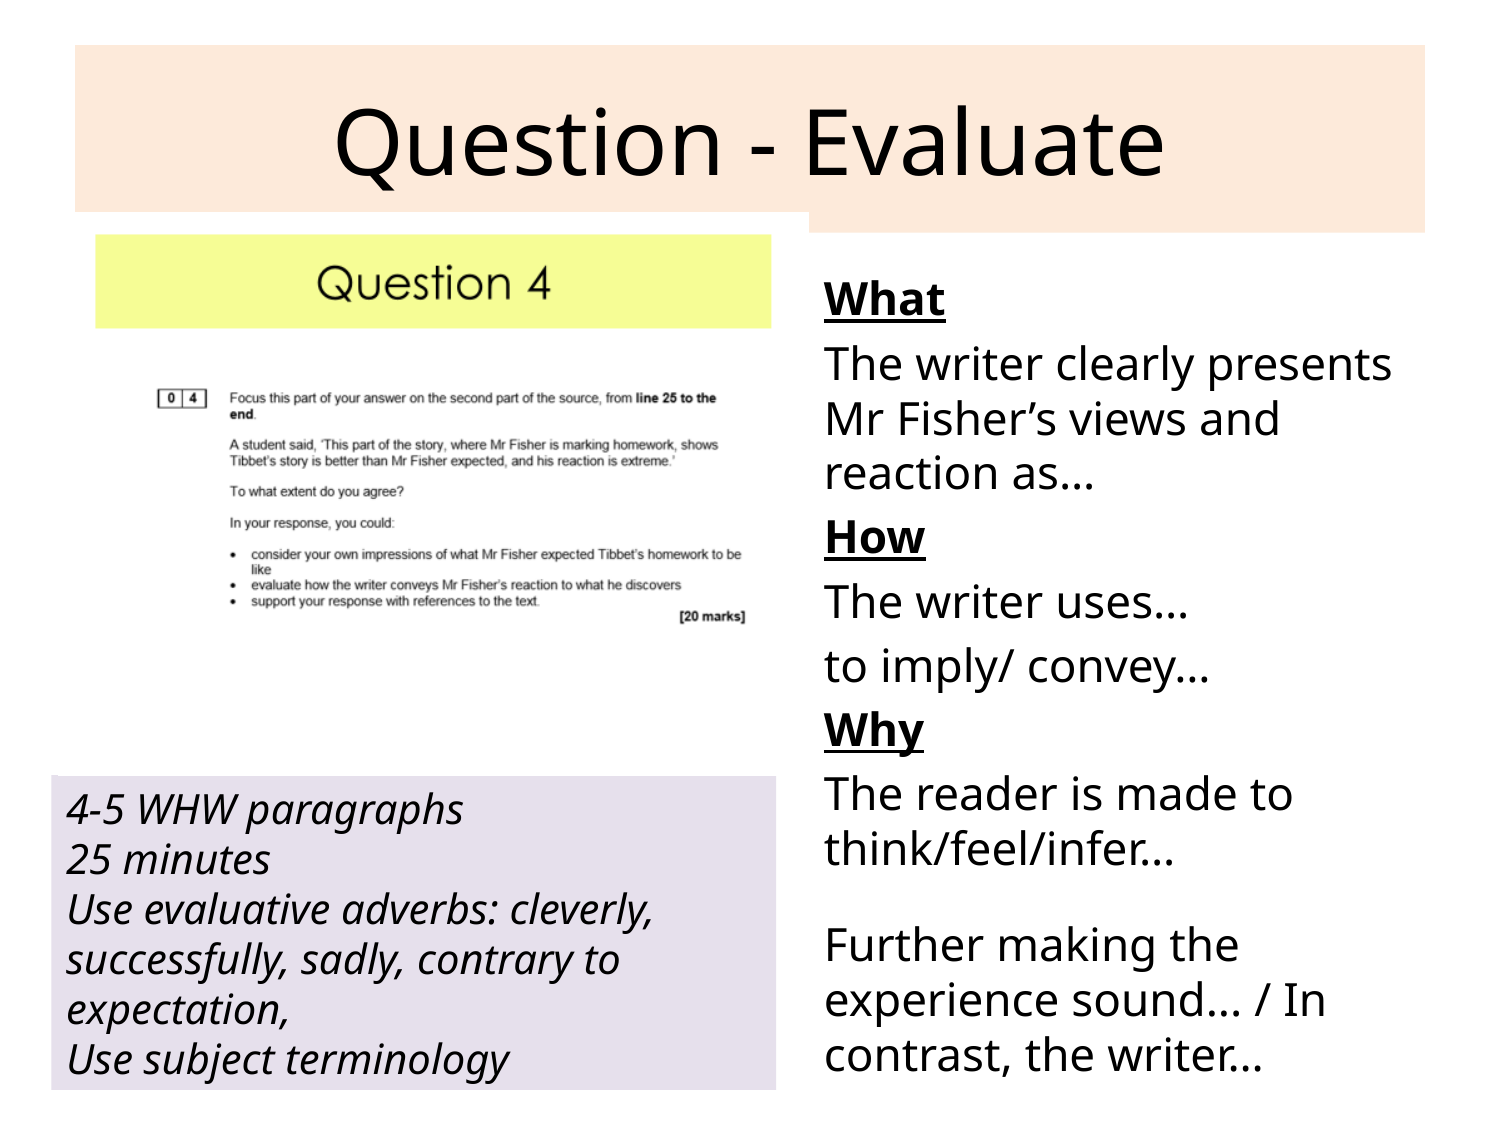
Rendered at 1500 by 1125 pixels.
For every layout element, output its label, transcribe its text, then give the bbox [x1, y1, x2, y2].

text_box 4-5 WHW paragraphs 25 minutes Use evaluative adverbs: cleverly, successfully, sadly, contrary to expectation, Use subject terminology [51, 775, 777, 1090]
title Question - Evaluate [75, 45, 1425, 233]
list What The writer clearly presents Mr Fisher’s views and reaction as… How The writer uses… to imply/ convey… Why The reader is made to think/feel/infer… Further making the experience sound... / In contrast, the writer… [809, 262, 1471, 1094]
picture [58, 212, 810, 776]
